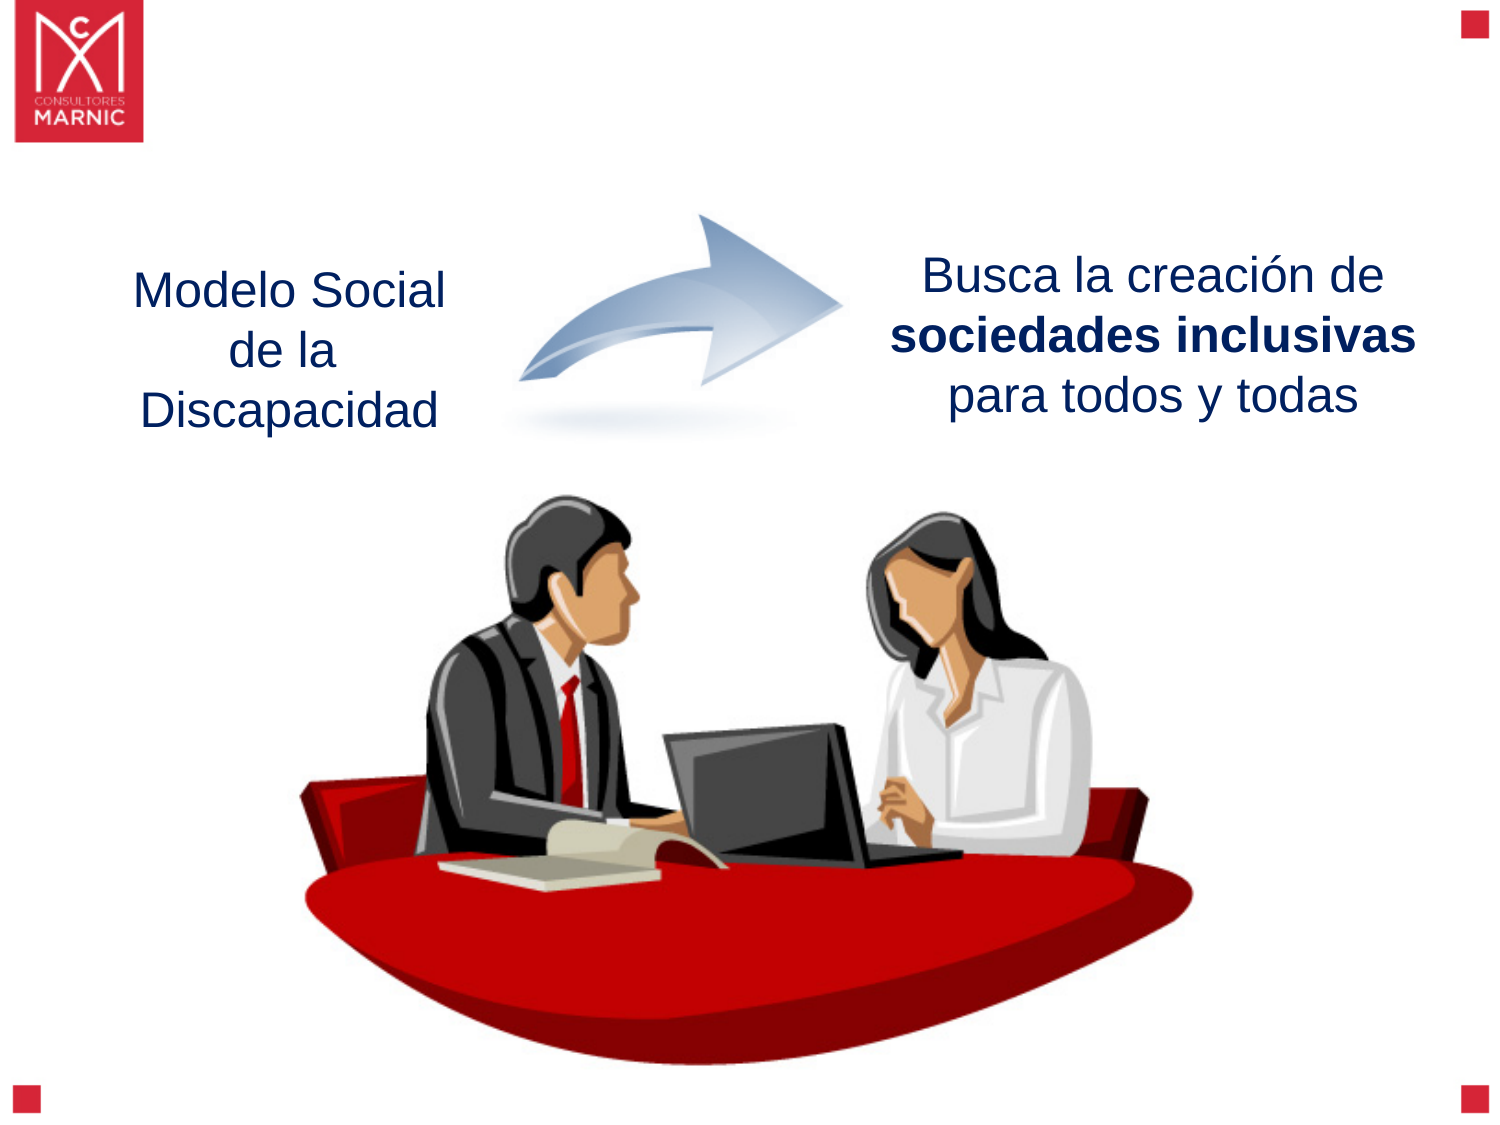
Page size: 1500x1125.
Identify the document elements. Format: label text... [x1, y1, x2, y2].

text_box Busca la creación de sociedades inclusivas para todos y todas [881, 235, 1450, 431]
text_box Modelo Social de la Discapacidad [46, 250, 476, 445]
picture [0, 0, 1500, 1125]
